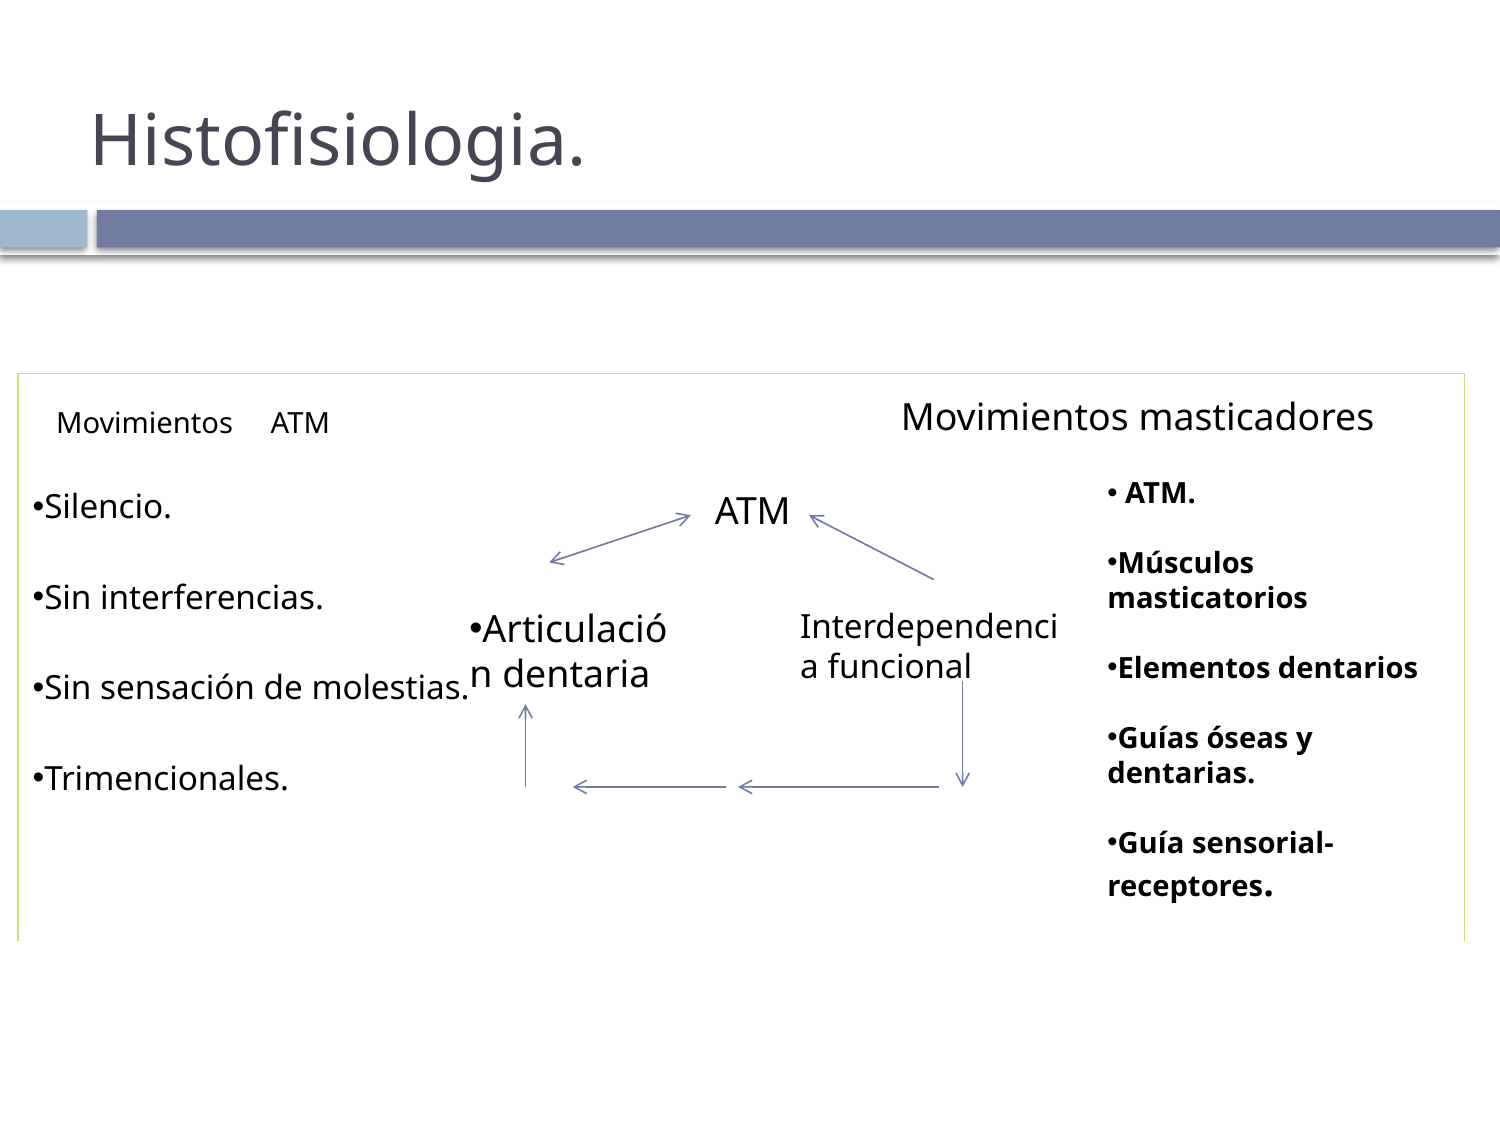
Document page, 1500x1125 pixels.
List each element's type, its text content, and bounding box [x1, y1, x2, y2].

table_header Silencio. Sin interferencias. Sin sensación de molestias. Trimencionales. [19, 374, 1464, 940]
title Histofisiologia. [75, 0, 1425, 188]
text_box Movimientos masticadores [886, 385, 1390, 445]
text_box ATM [699, 479, 806, 540]
text_box ATM. Músculos masticatorios Elementos dentarios Guías óseas y dentarias. Guía sensorial-receptores. [1092, 397, 1465, 912]
text_box Interdependencia funcional [785, 597, 1074, 693]
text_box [808, 514, 934, 580]
text_box Articulación dentaria [454, 597, 698, 703]
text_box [548, 514, 692, 563]
text_box Movimientos ATM [41, 397, 644, 482]
